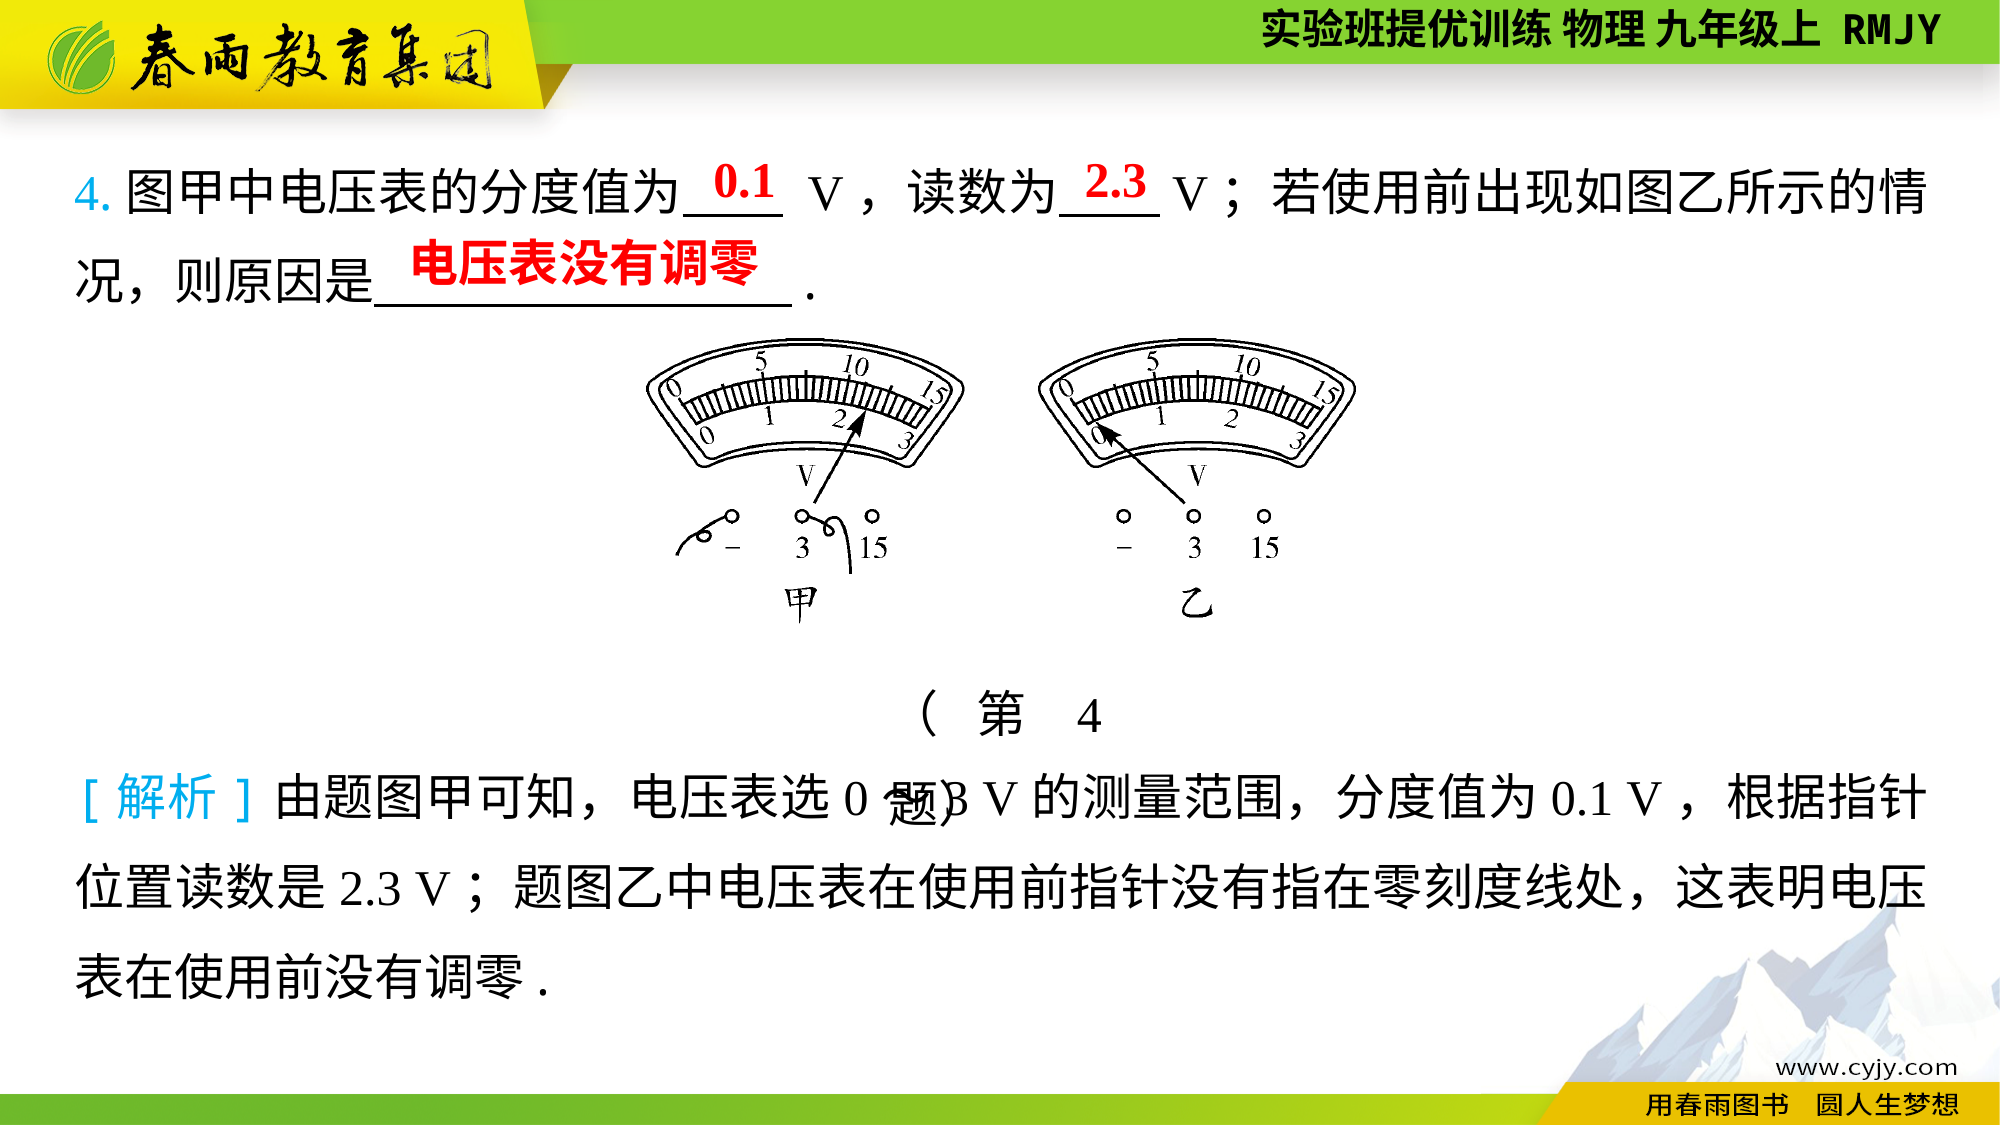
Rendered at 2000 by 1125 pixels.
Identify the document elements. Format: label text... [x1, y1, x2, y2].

picture [0, 0, 2000, 1125]
text_box （第4题） [873, 645, 1129, 727]
list 4.图甲中电压表的分度值为 V，读数为 V；若使用前出现如图乙所示的情况，则原因是 . [59, 122, 1944, 320]
text_box 0.1 [698, 139, 791, 215]
text_box [解析]由题图甲可知，电压表选0～3 V的测量范围，分度值为0.1 V，根据指针位置读数是2.3 V；题图乙中电压表在使用前指针没有指在零刻度线处，这表明电压表在使用前没有调零. [59, 727, 1944, 1013]
text_box 2.3 [1069, 139, 1163, 215]
text_box 电压表没有调零 [394, 224, 774, 299]
